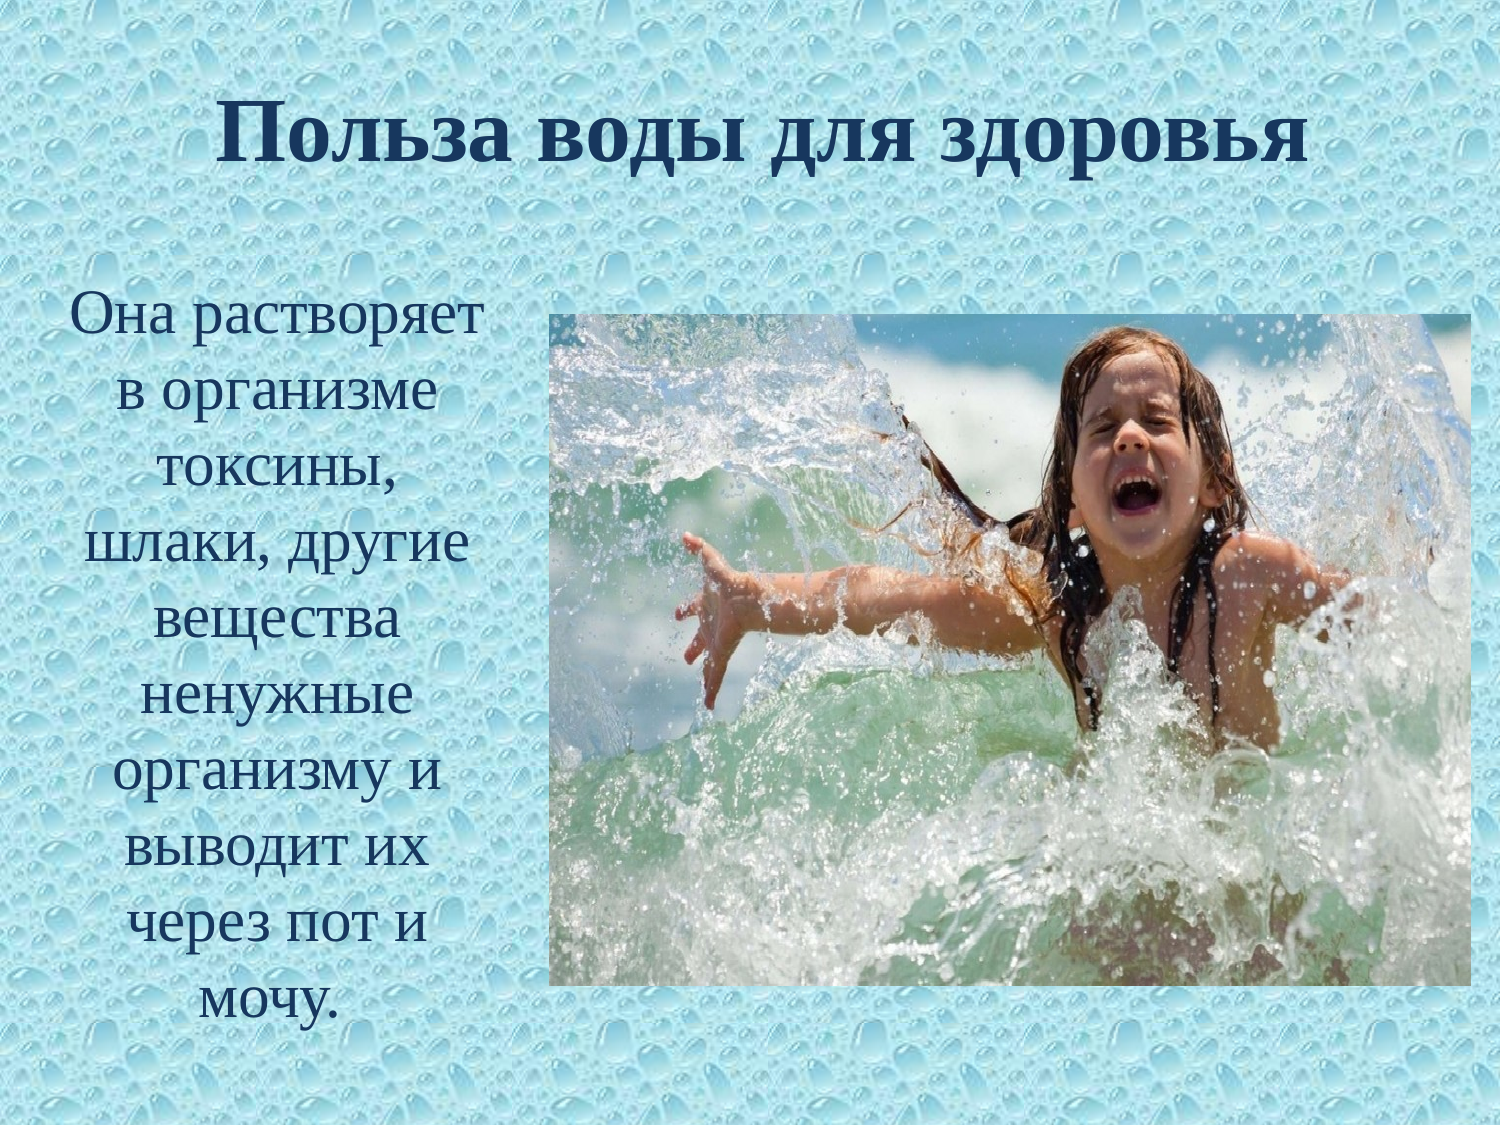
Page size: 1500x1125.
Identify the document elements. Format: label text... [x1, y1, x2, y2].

list Она растворяет в организме токсины, шлаки, другие вещества ненужные организму и выводит их через пот и мочу. [53, 262, 502, 1059]
title Польза воды для здоровья [88, 30, 1439, 219]
picture [0, 0, 1500, 1125]
